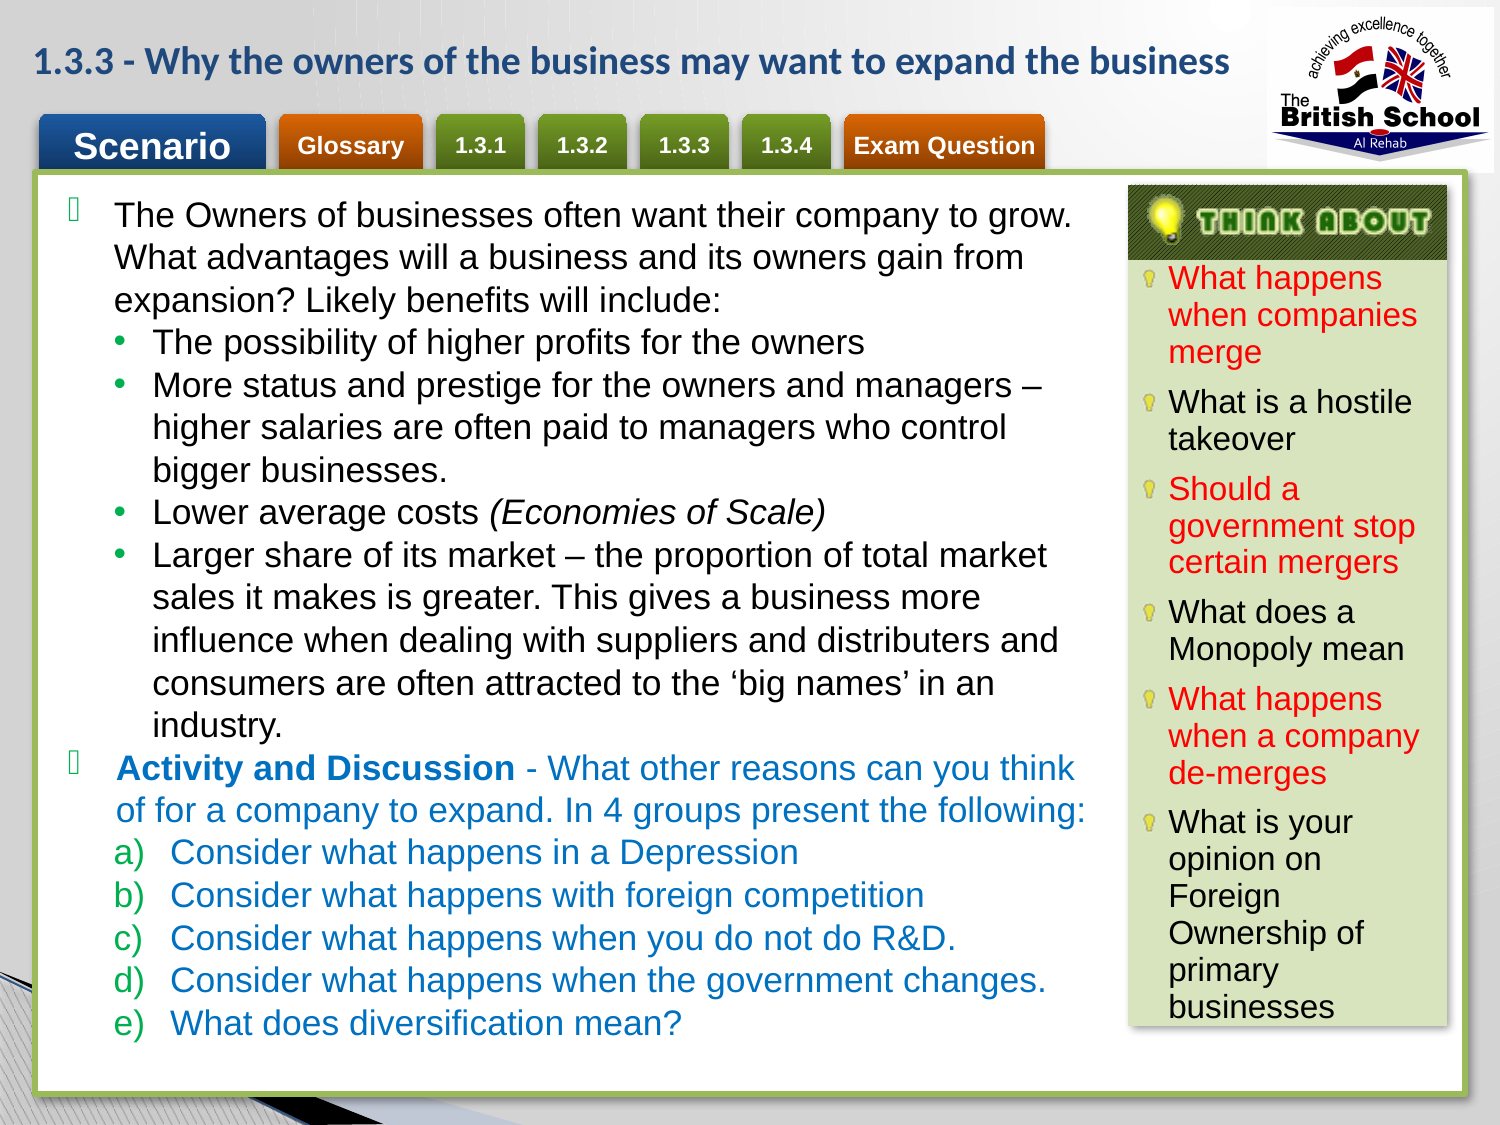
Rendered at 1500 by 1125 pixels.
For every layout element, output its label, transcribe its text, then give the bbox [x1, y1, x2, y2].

picture [281, 1114, 303, 1125]
table_cell What happens when companies merge What is a hostile takeover Should a government stop certain mergers What does a Monopoly mean What happens when a company de-merges What is your opinion on Foreign Ownership of primary businesses [1128, 260, 1447, 1026]
title 1.3.3 - Why the owners of the business may want to expand the business [17, 7, 1282, 110]
table_header [1128, 185, 1447, 260]
picture [1139, 266, 1159, 290]
picture [1139, 390, 1159, 414]
picture [1267, 7, 1495, 173]
picture [1139, 476, 1159, 501]
picture [1139, 600, 1159, 624]
picture [1139, 686, 1159, 711]
picture [1146, 191, 1436, 252]
picture [1139, 810, 1159, 834]
text_box The Owners of businesses often want their company to grow. What advantages will a business and its owners gain from expansion? Likely benefits will include: The possibility of higher profits for the owners More status and prestige for the owners and managers – higher salaries are often paid to managers who control bigger businesses. Lower average costs (Economies of Scale) Larger share of its market – the proportion of total market sales it makes is greater. This gives a business more influence when dealing with suppliers and distributers and consumers are often attracted to the ‘big names’ in an industry. Activity and Discussion - What other reasons can you think of for a company to expand. In 4 groups present the following: Consider what happens in a Depression Consider what happens with foreign competition Consider what happens when you do not do R&D. Consider what happens when the government changes. What does diversification mean? [53, 184, 1117, 1050]
